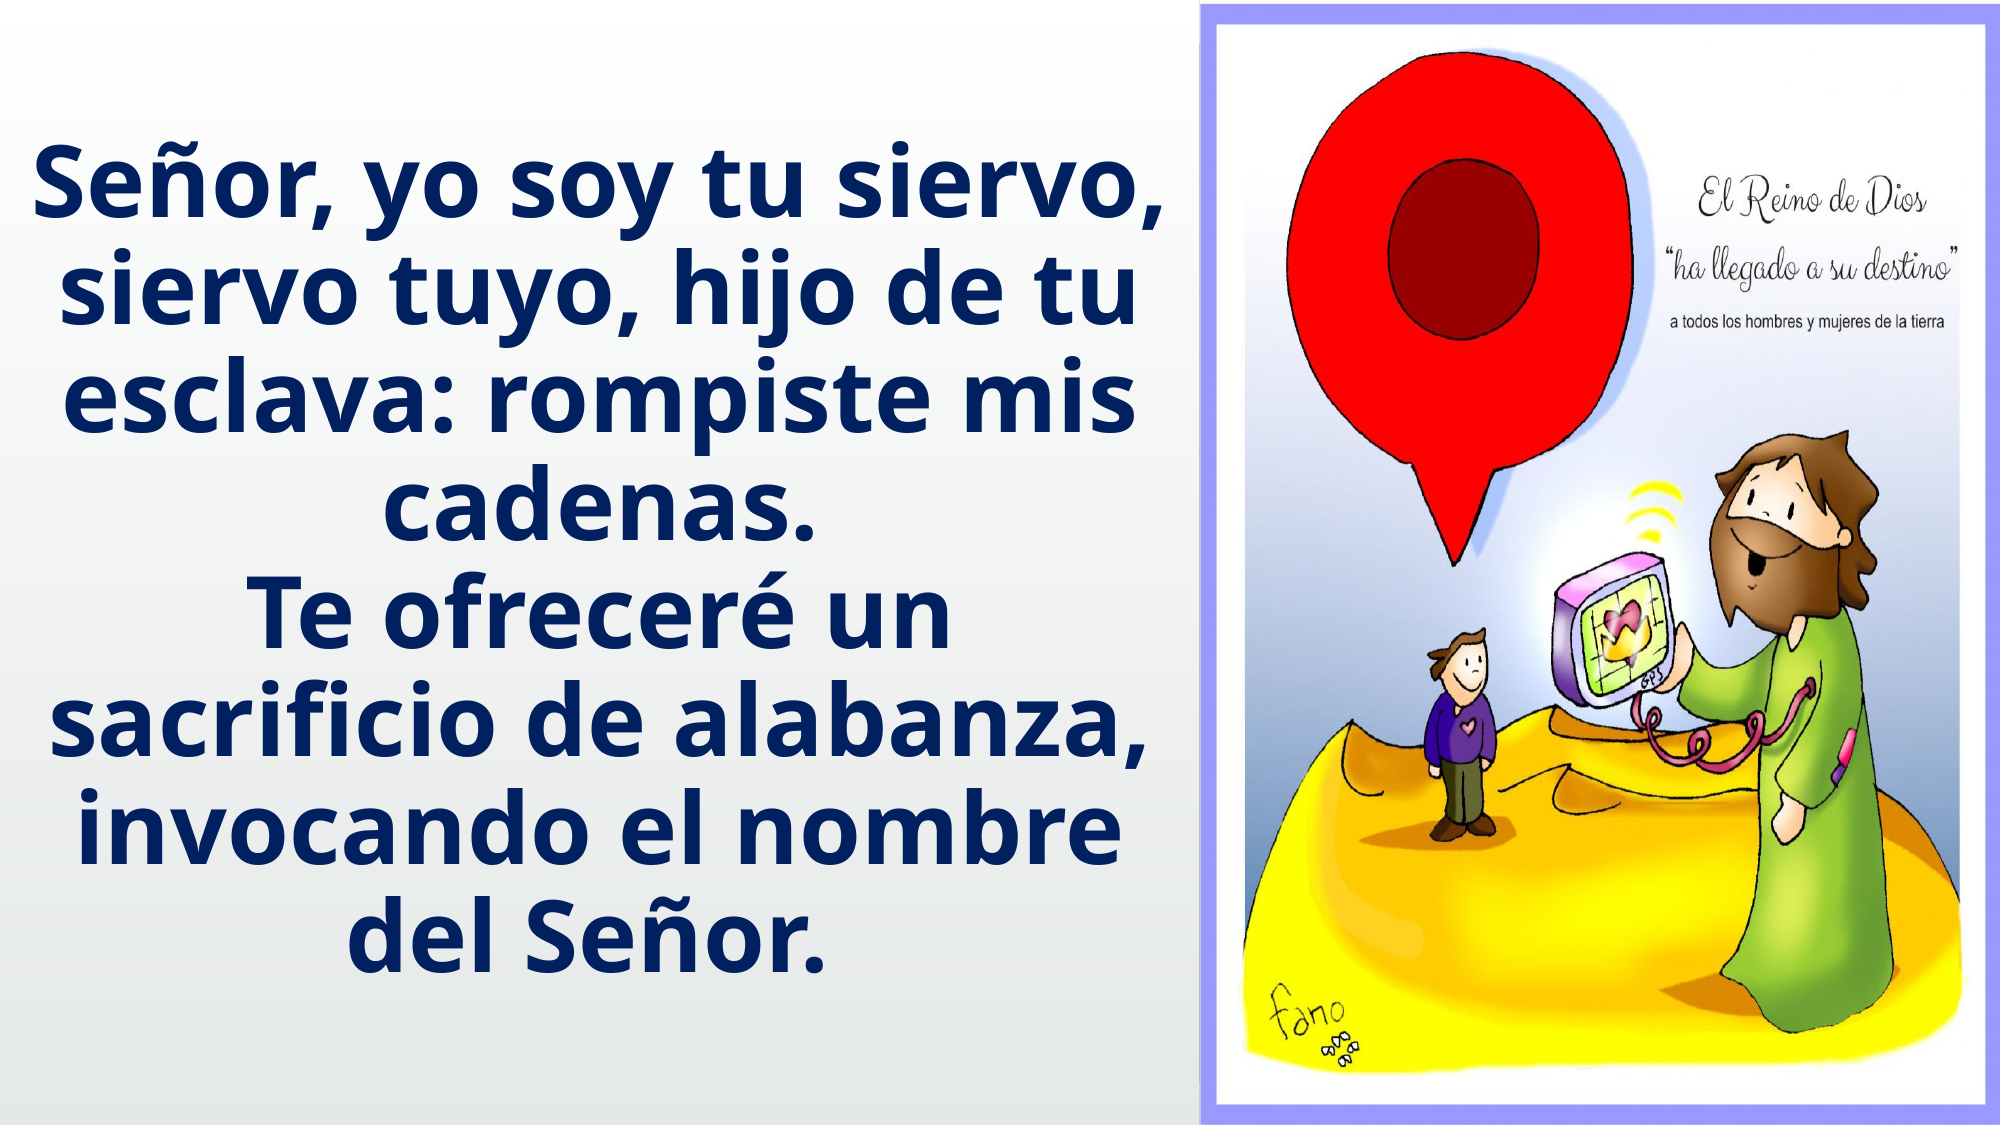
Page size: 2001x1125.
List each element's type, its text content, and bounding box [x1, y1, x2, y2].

picture [1200, 0, 2000, 1125]
title Señor, yo soy tu siervo, siervo tuyo, hijo de tu esclava: rompiste mis cadenas. Te ofreceré un sacrificio de alabanza, invocando el nombre del Señor. [0, 0, 1200, 1125]
